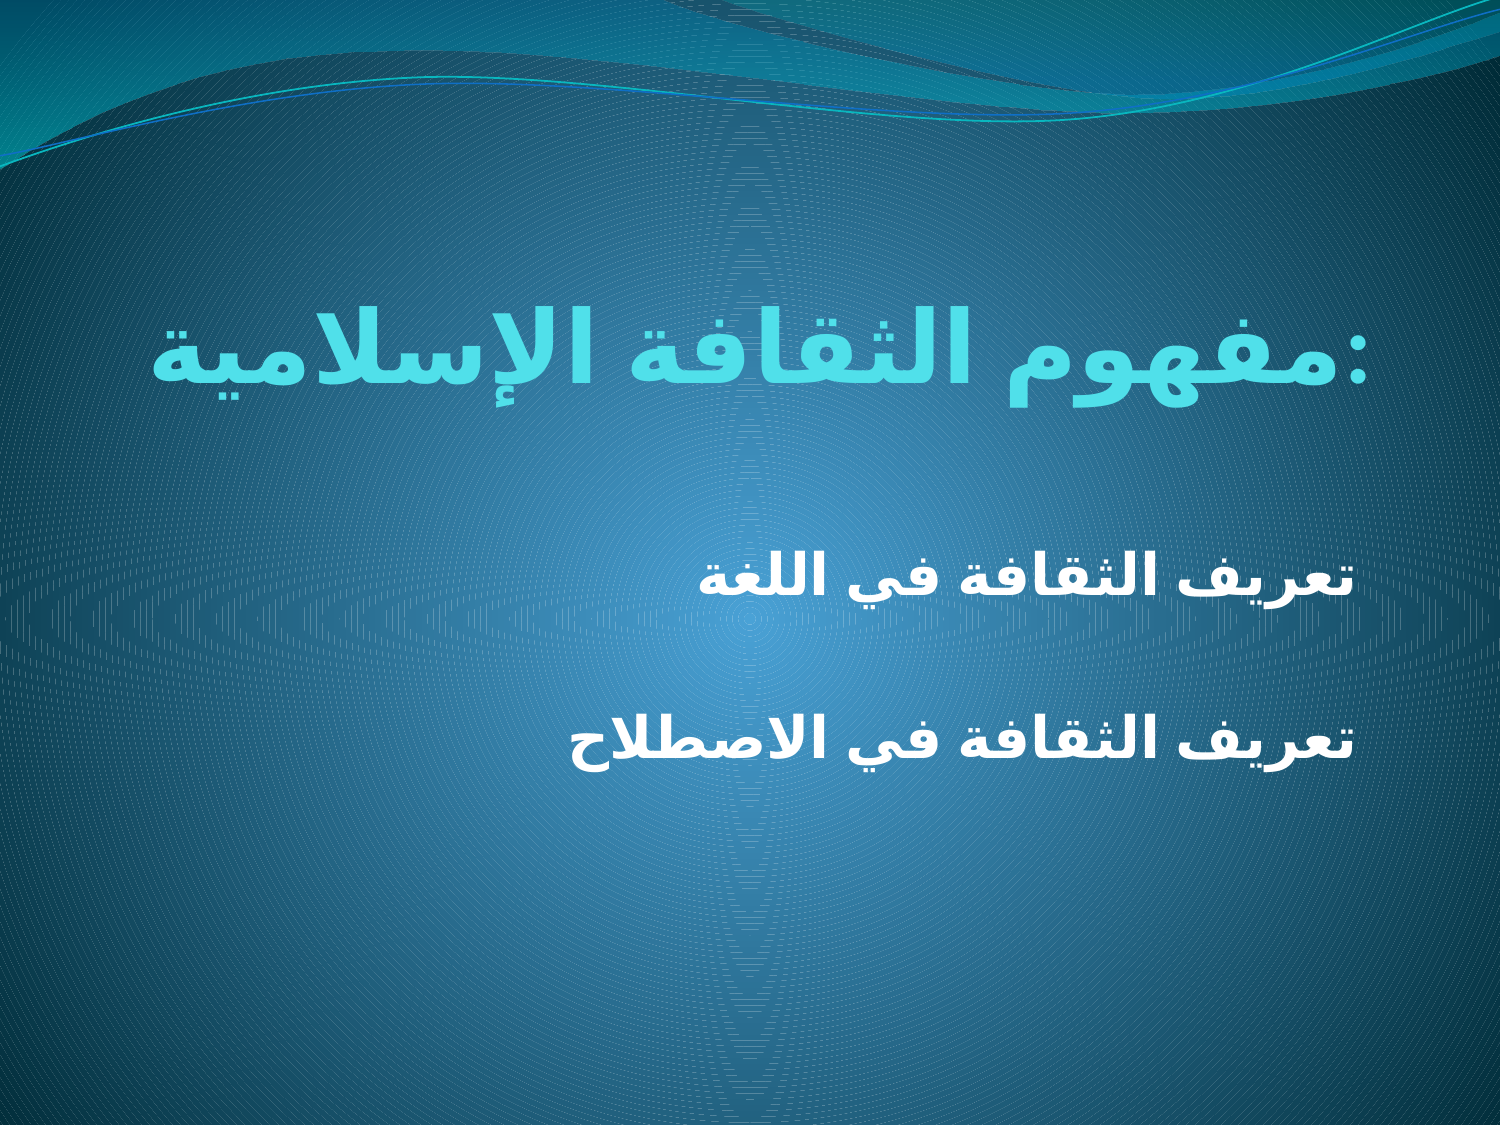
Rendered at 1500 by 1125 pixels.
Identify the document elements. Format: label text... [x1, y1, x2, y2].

subtitle تعريف الثقافة في اللغة تعريف الثقافة في الاصطلاح [87, 529, 1376, 818]
title مفهوم الثقافة الإسلامية: [87, 224, 1376, 525]
